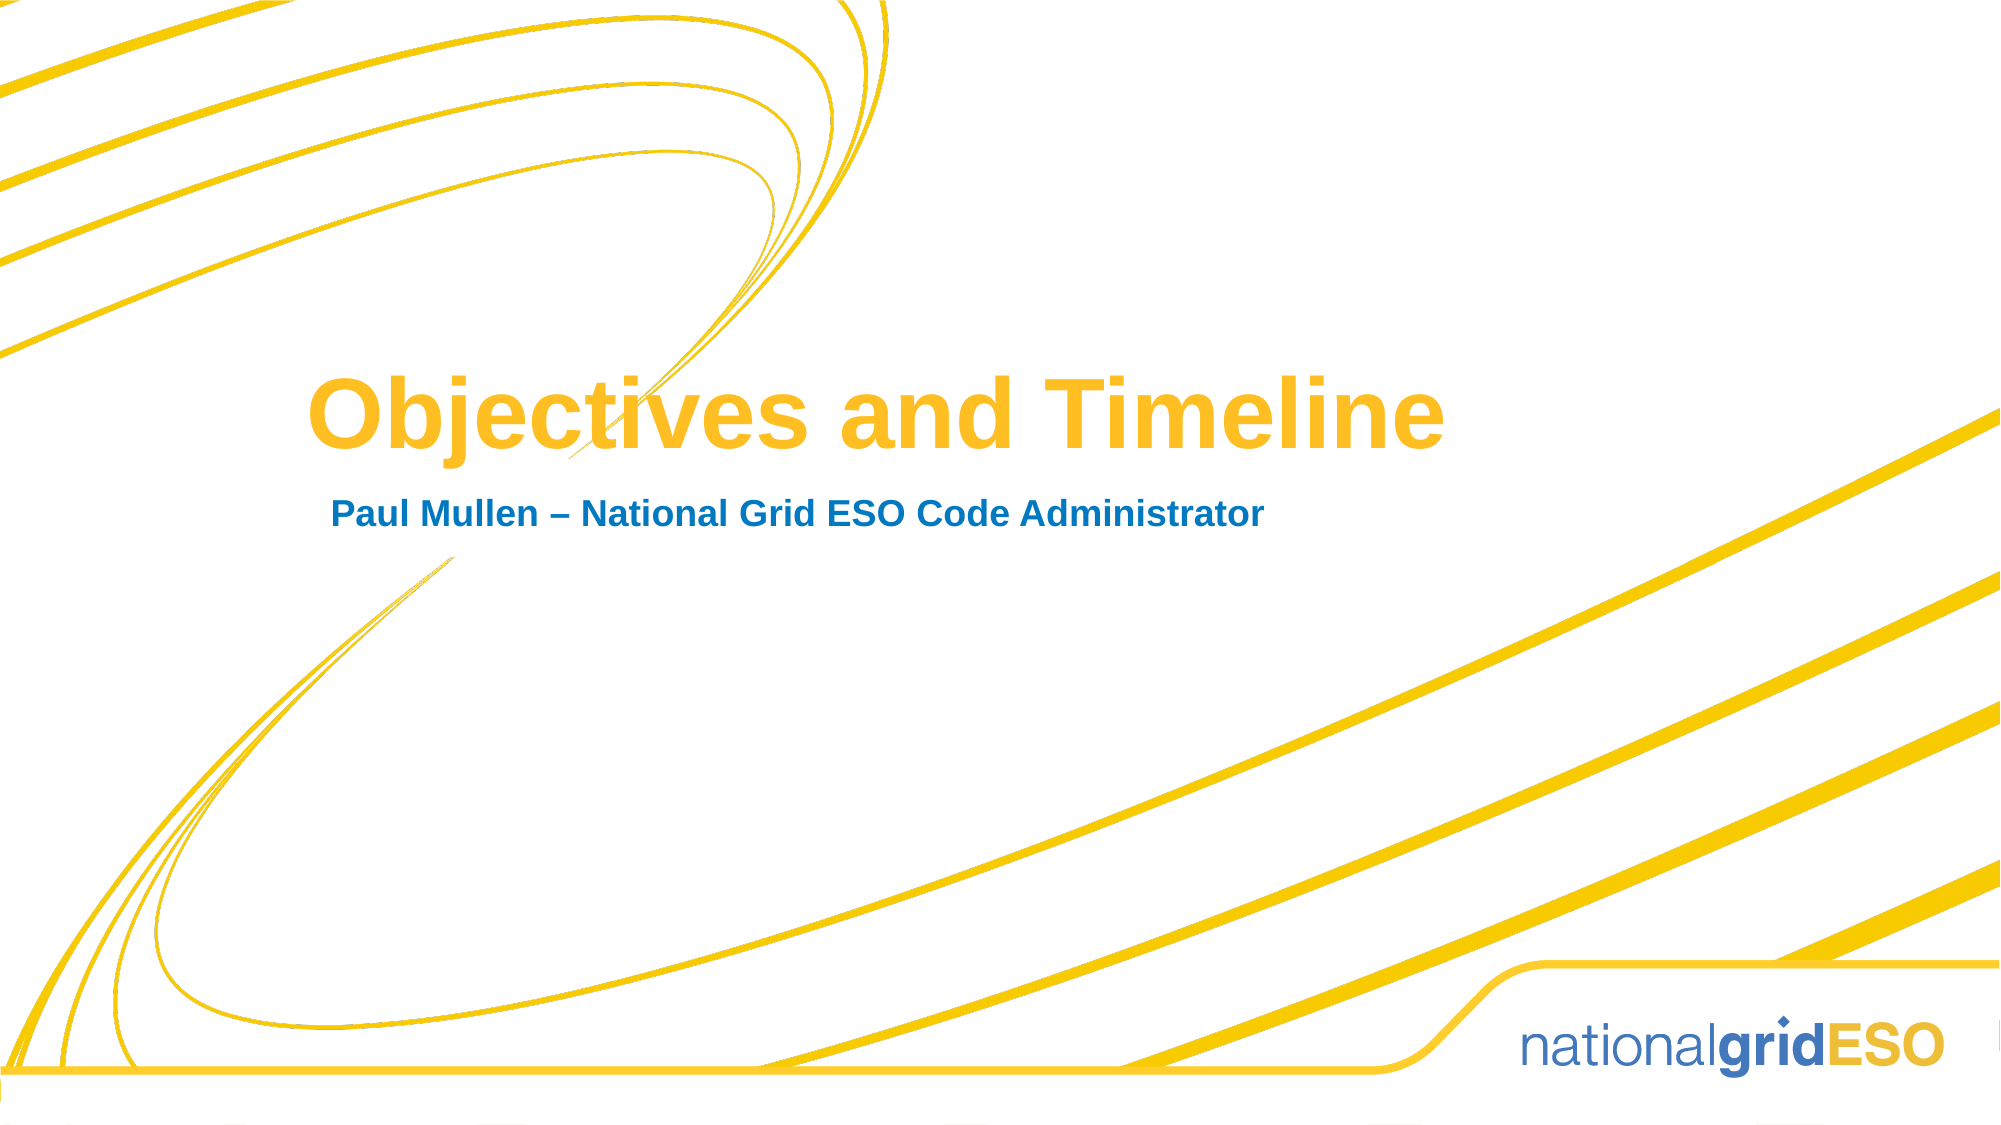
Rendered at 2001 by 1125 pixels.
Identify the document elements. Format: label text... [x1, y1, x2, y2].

text_box Paul Mullen – National Grid ESO Code Administrator [315, 481, 1281, 541]
text_box [271, 481, 1277, 557]
picture [0, 0, 2000, 1125]
list Objectives and Timeline [292, 354, 1773, 482]
